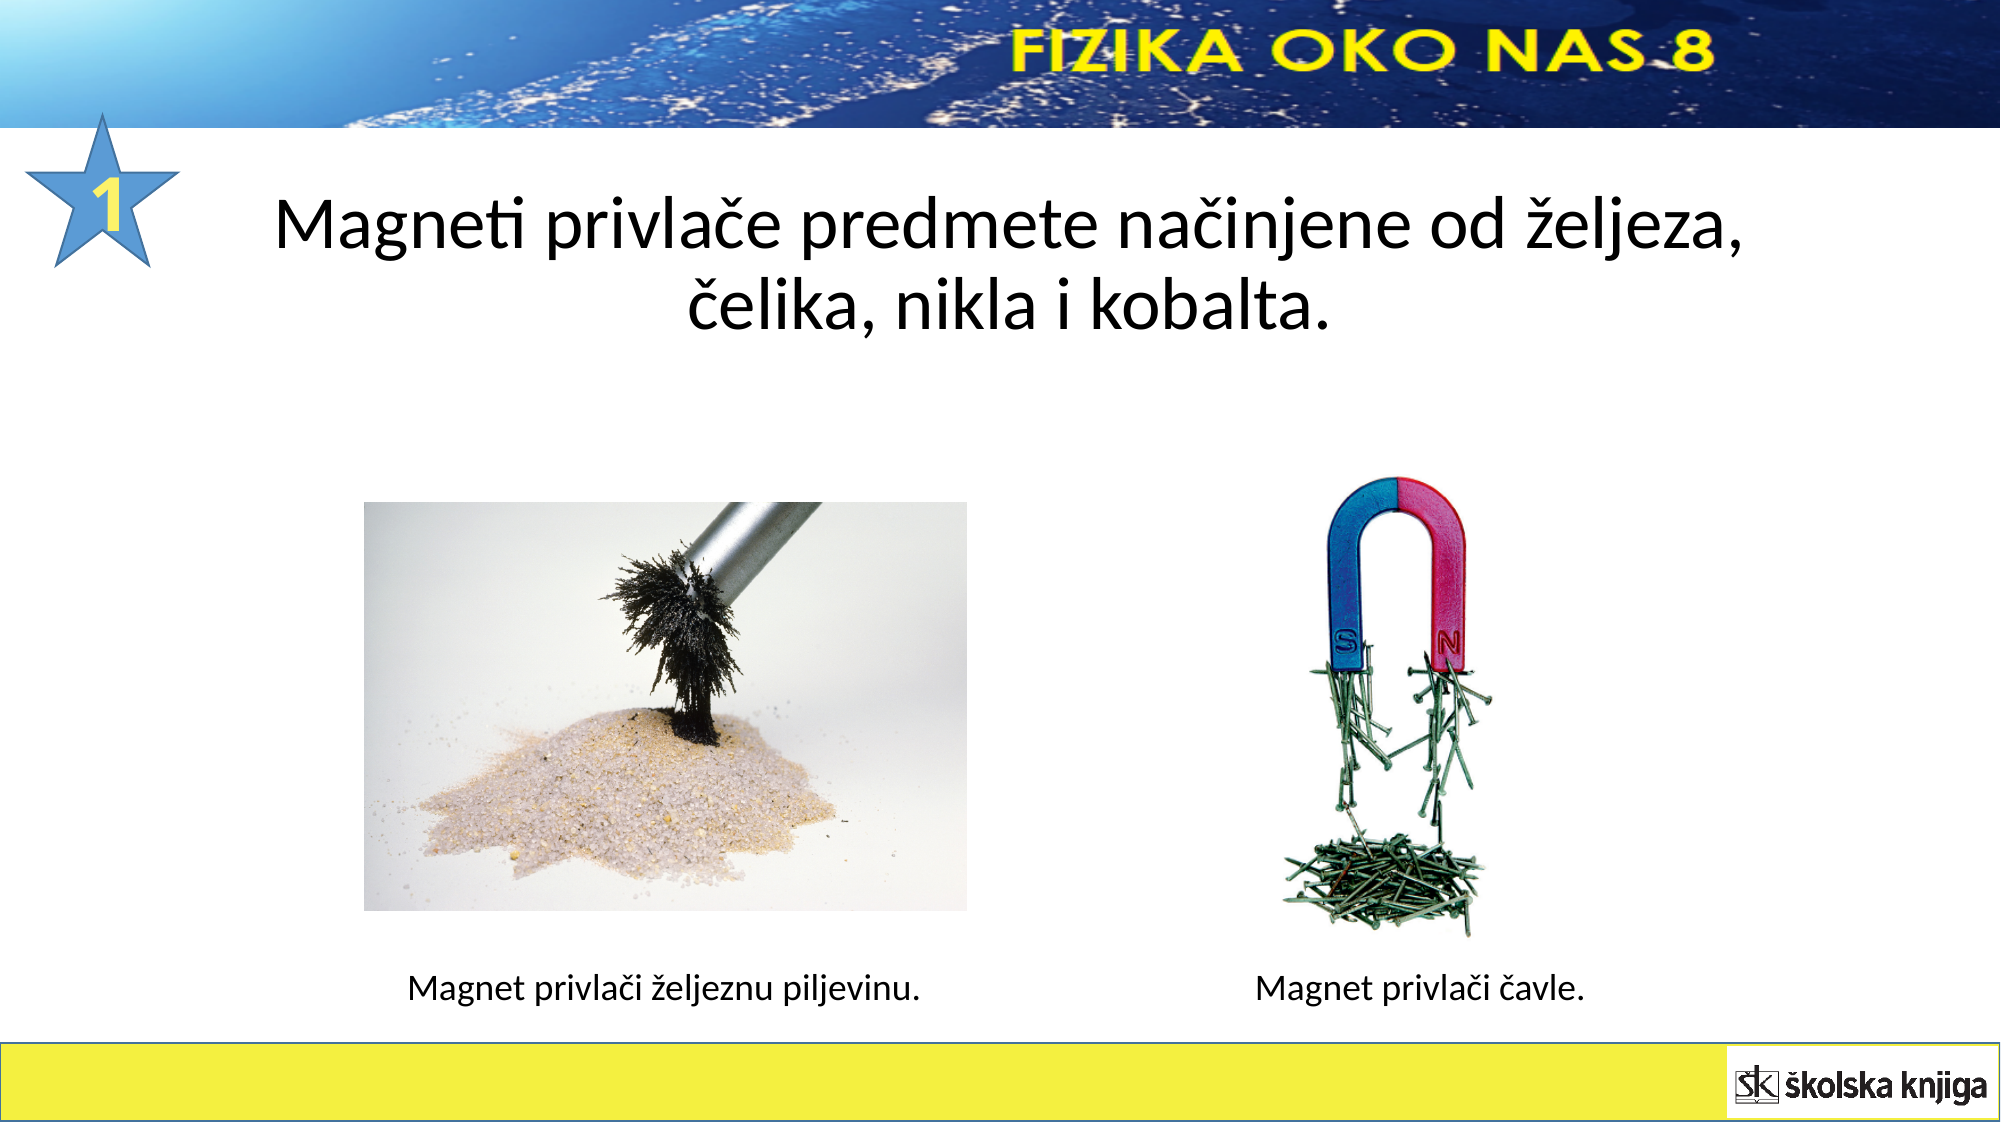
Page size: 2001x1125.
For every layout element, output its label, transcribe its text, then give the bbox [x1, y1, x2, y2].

text_box Magnet privlači čavle. [1240, 955, 1650, 1016]
text_box Magnet privlači željeznu piljevinu. [392, 955, 968, 1016]
picture [1281, 464, 1523, 948]
picture [0, 0, 2000, 128]
text_box 1 [24, 111, 181, 269]
title Magneti privlače predmete načinjene od željeza, čelika, nikla i kobalta. [137, 72, 1901, 458]
picture [1727, 1046, 1998, 1118]
picture [364, 502, 967, 911]
